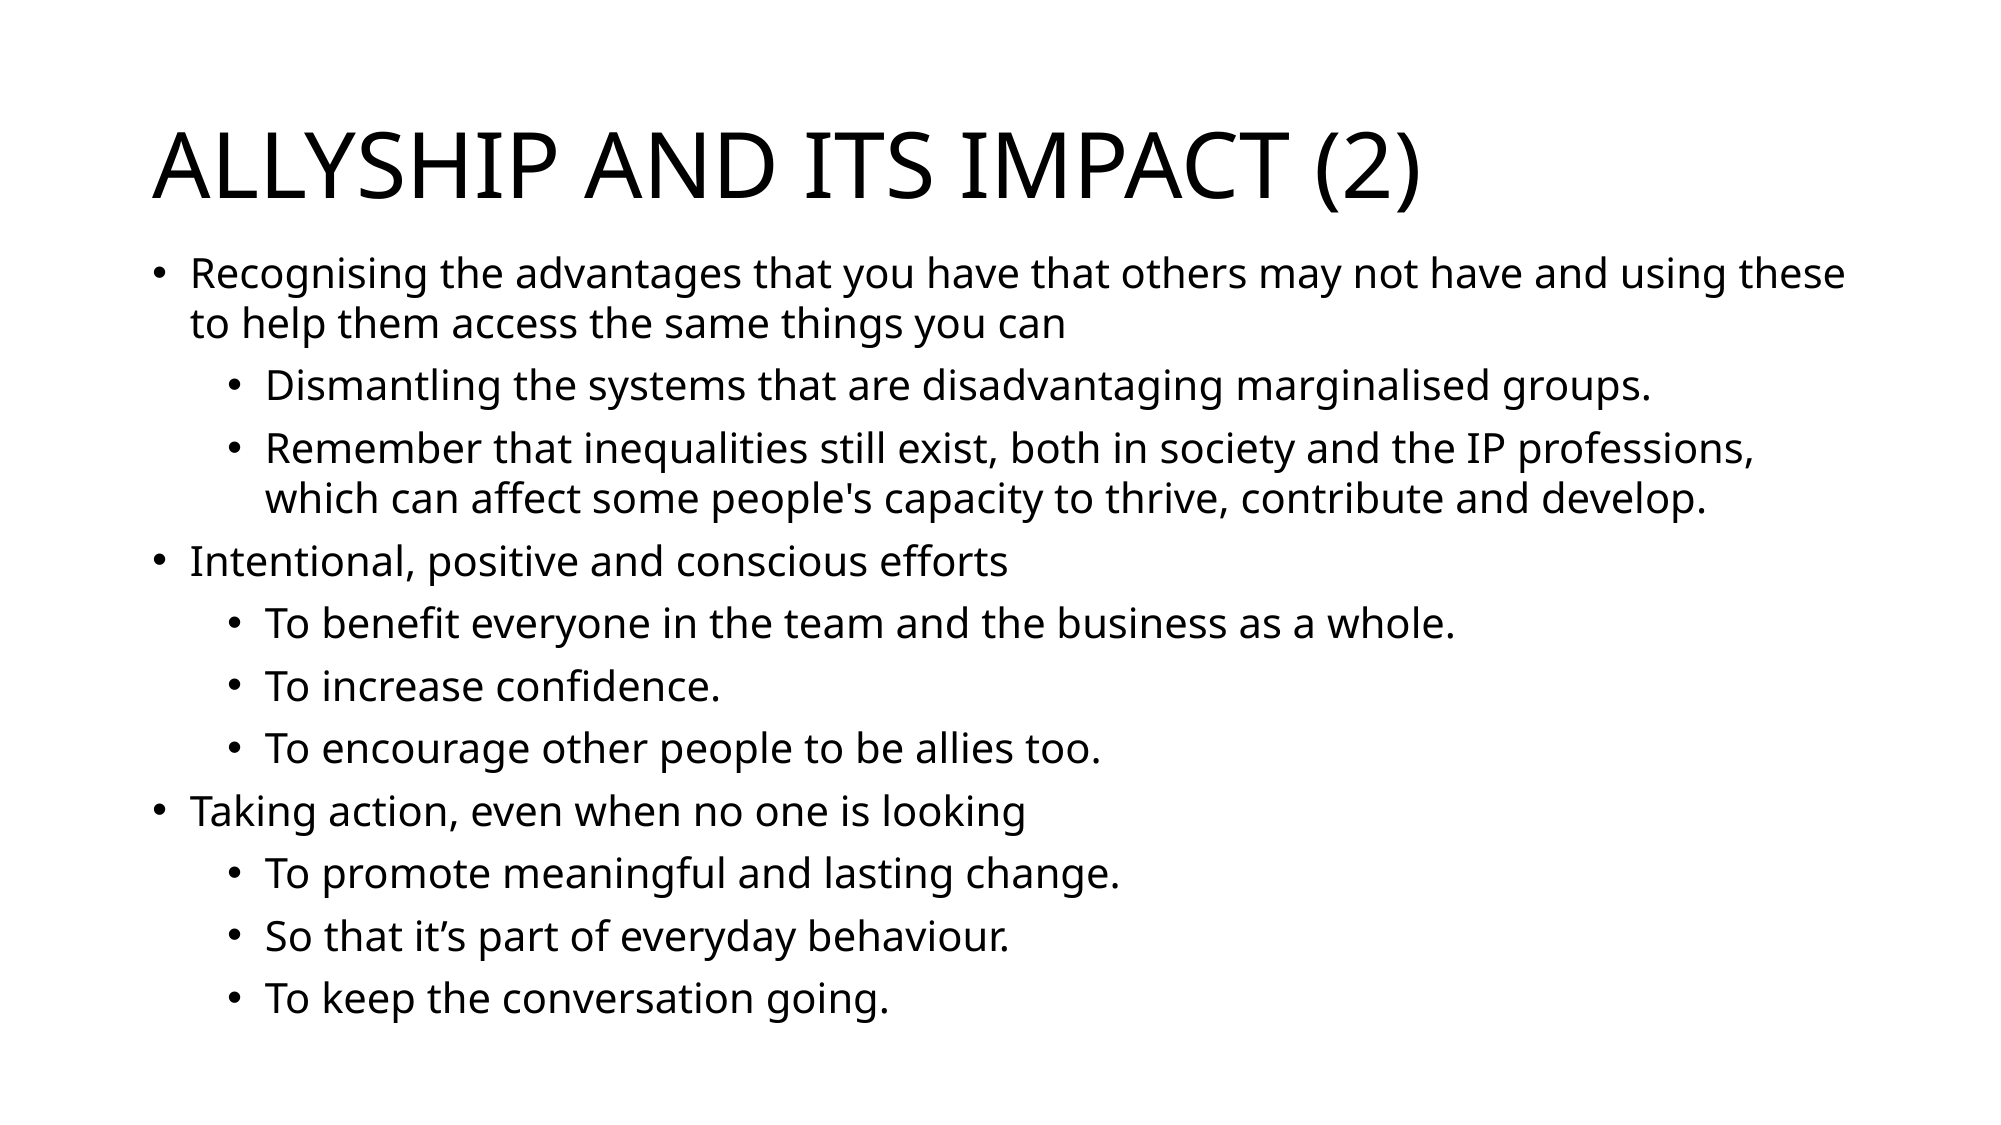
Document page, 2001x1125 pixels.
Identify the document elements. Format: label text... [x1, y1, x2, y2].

list Recognising the advantages that you have that others may not have and using these to help them access the same things you can Dismantling the systems that are disadvantaging marginalised groups. Remember that inequalities still exist, both in society and the IP professions, which can affect some people's capacity to thrive, contribute and develop. Intentional, positive and conscious efforts To benefit everyone in the team and the business as a whole. To increase confidence. To encourage other people to be allies too. Taking action, even when no one is looking To promote meaningful and lasting change. So that it’s part of everyday behaviour. To keep the conversation going. [137, 239, 1863, 1066]
title ALLYSHIP AND ITS IMPACT (2) [137, 59, 1863, 239]
